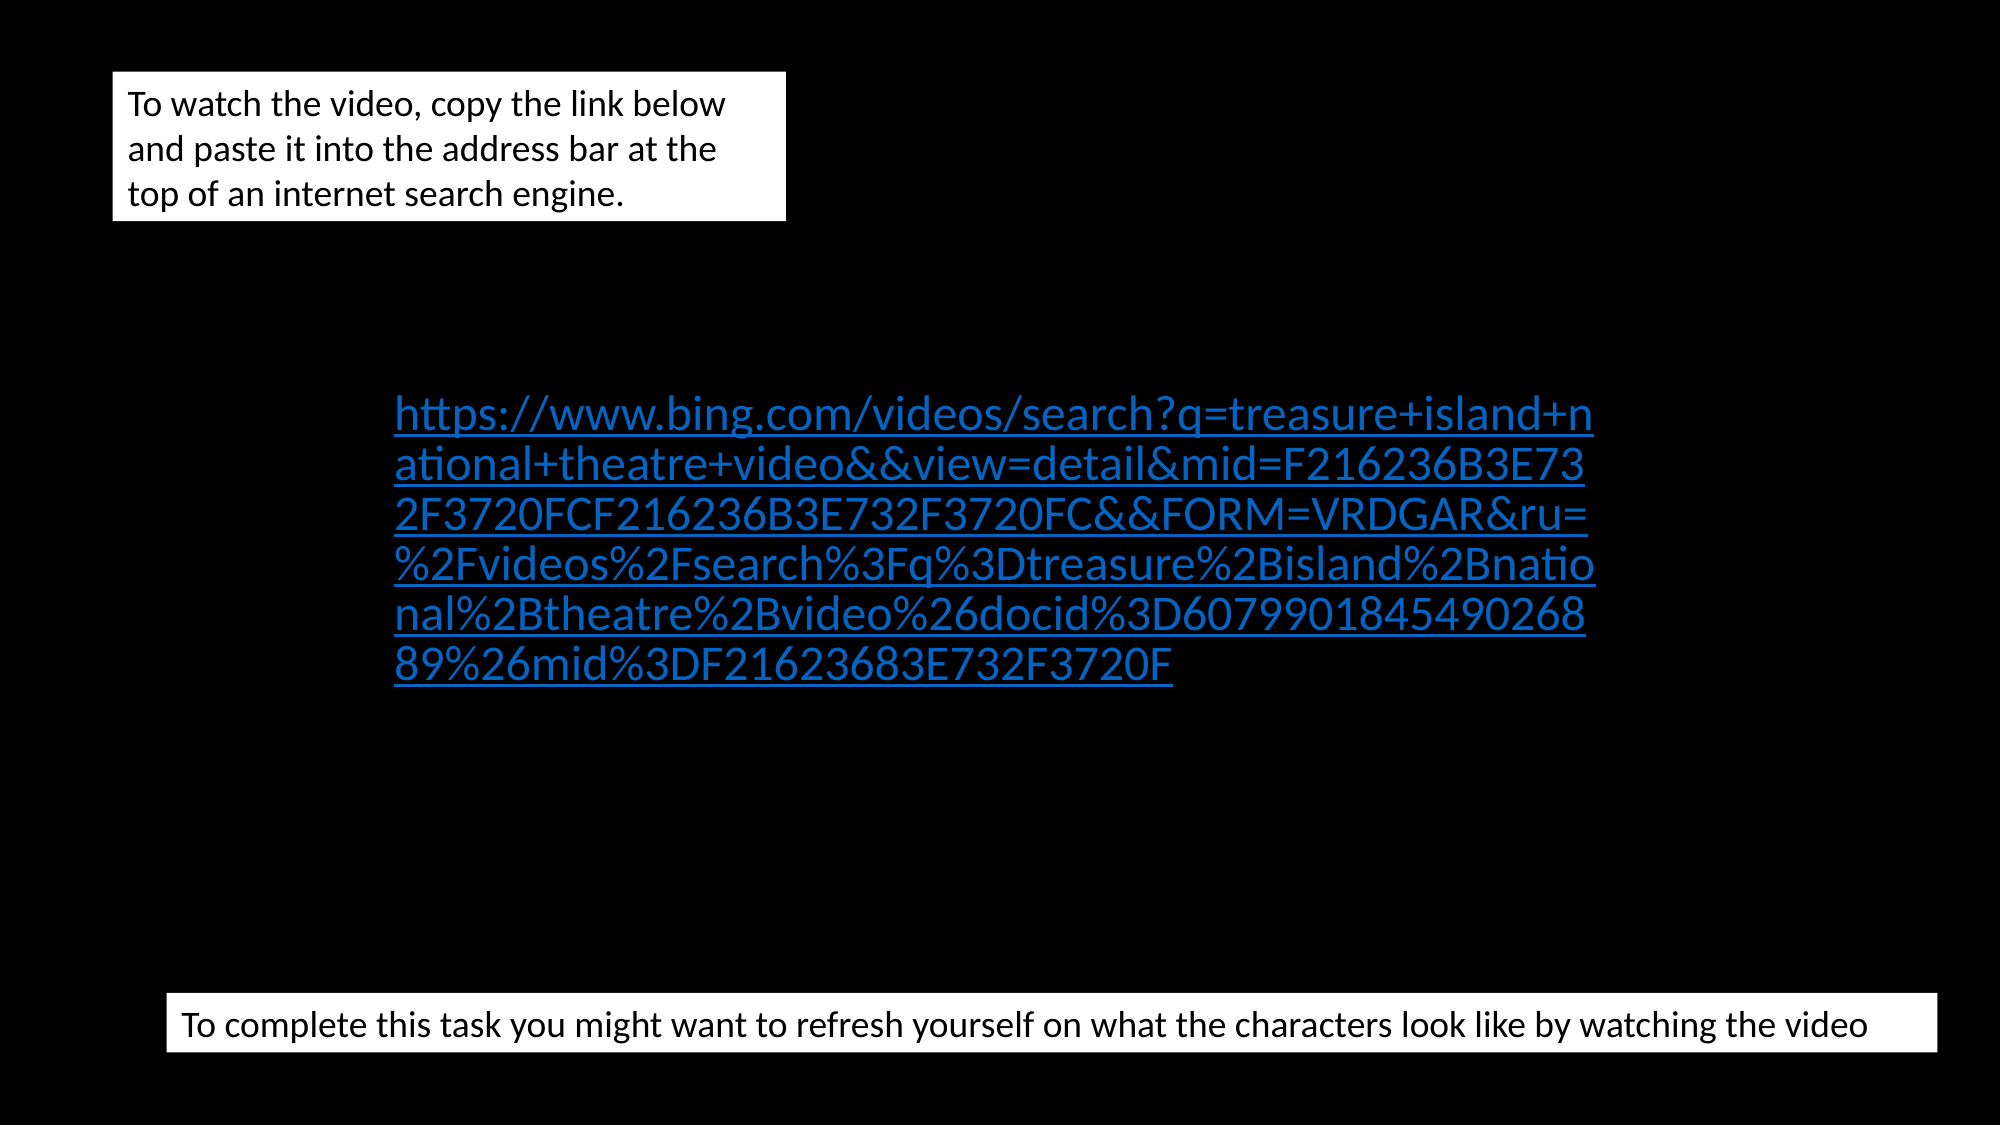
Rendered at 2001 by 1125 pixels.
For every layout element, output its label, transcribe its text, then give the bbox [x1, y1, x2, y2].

text_box To complete this task you might want to refresh yourself on what the characters look like by watching the video [166, 992, 1938, 1053]
text_box To watch the video, copy the link below and paste it into the address bar at the top of an internet search engine. [112, 71, 786, 222]
text_box https://www.bing.com/videos/search?q=treasure+island+national+theatre+video&&view=detail&mid=F216236B3E732F3720FCF216236B3E732F3720FC&&FORM=VRDGAR&ru=%2Fvideos%2Fsearch%3Fq%3Dtreasure%2Bisland%2Bnational%2Btheatre%2Bvideo%26docid%3D607990184549026889%26mid%3DF21623683E732F3720F [379, 373, 1621, 448]
